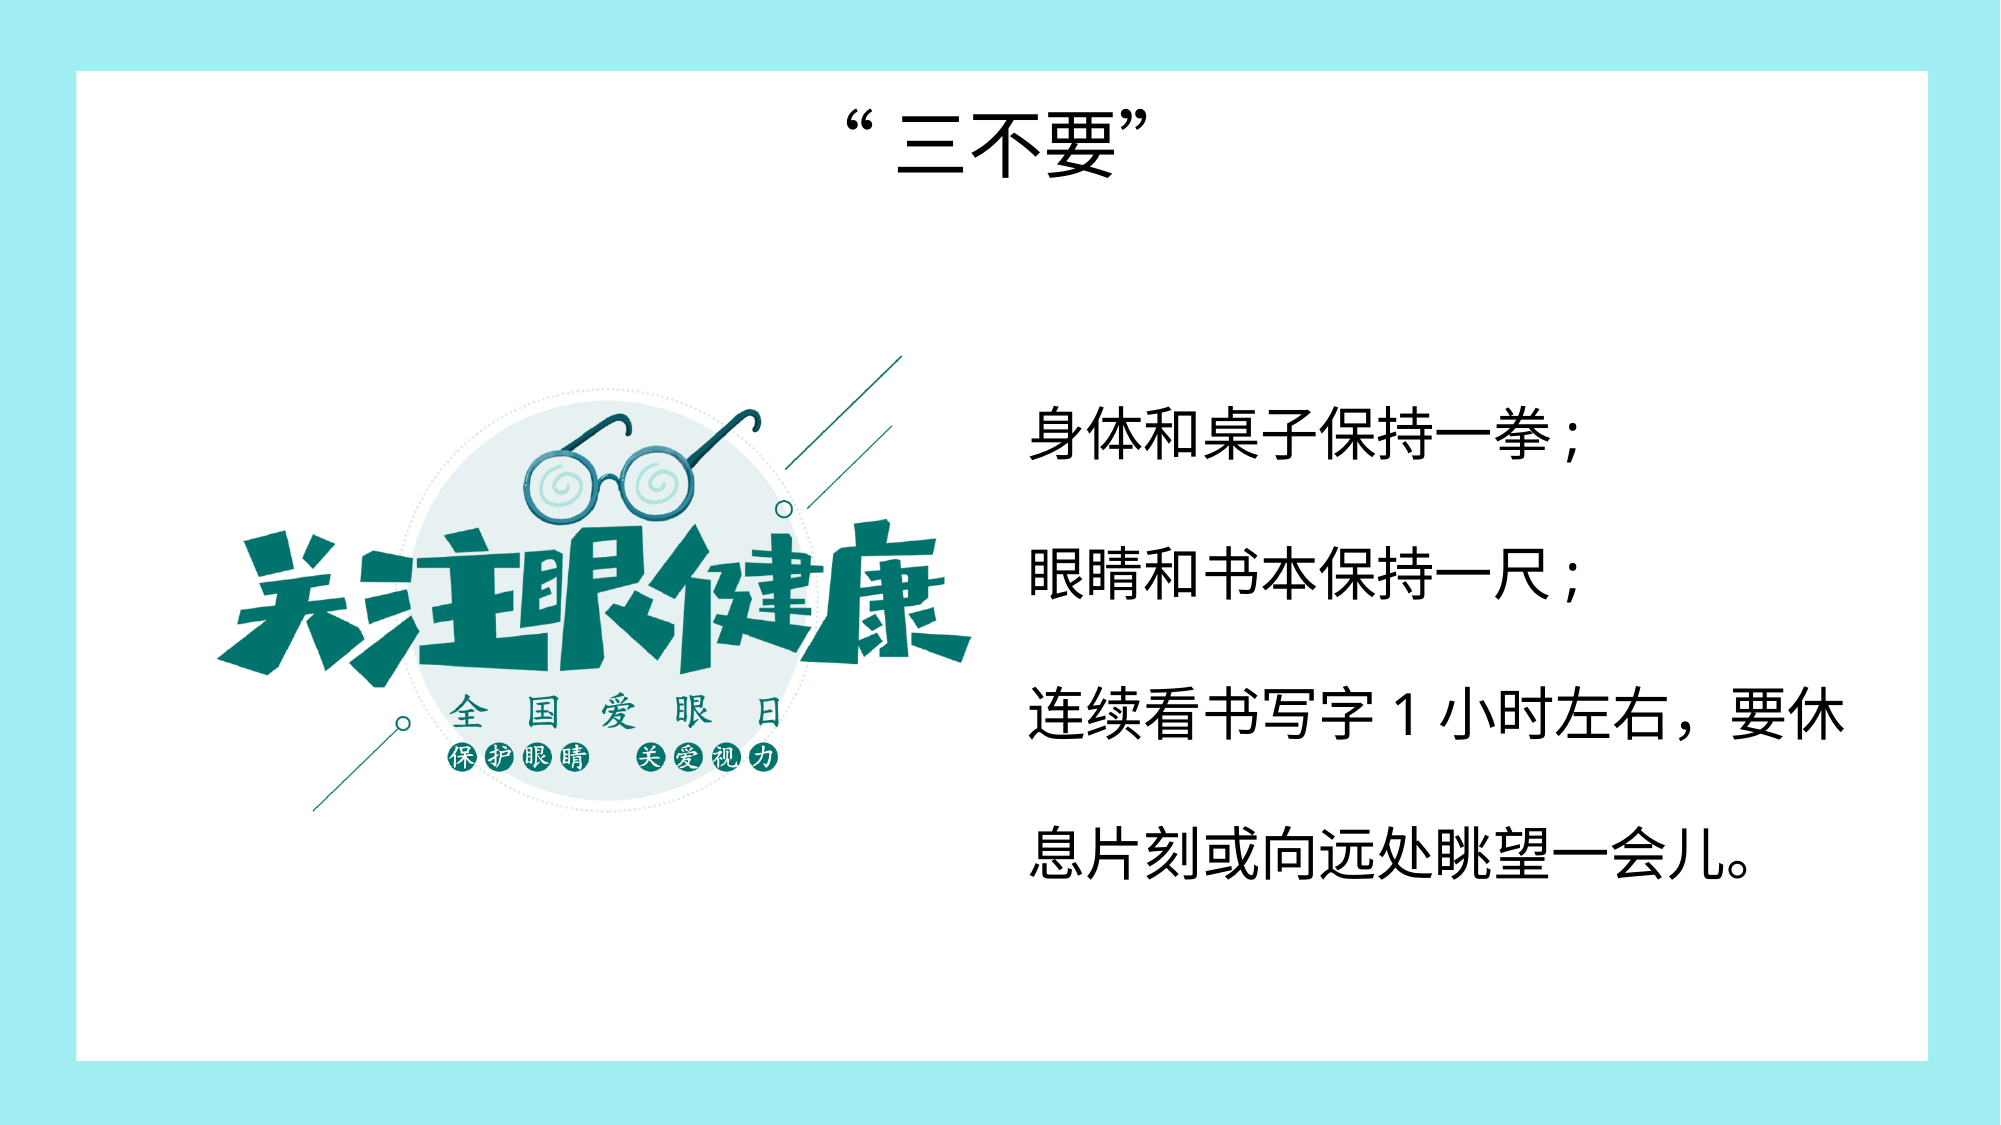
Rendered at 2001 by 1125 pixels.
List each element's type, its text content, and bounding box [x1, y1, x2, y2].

text_box “三不要” [785, 100, 1209, 197]
picture [205, 319, 998, 847]
text_box 身体和桌子保持一拳; 眼睛和书本保持一尺; 连续看书写字1小时左右，要休息片刻或向远处眺望一会儿。 [1012, 319, 1874, 895]
